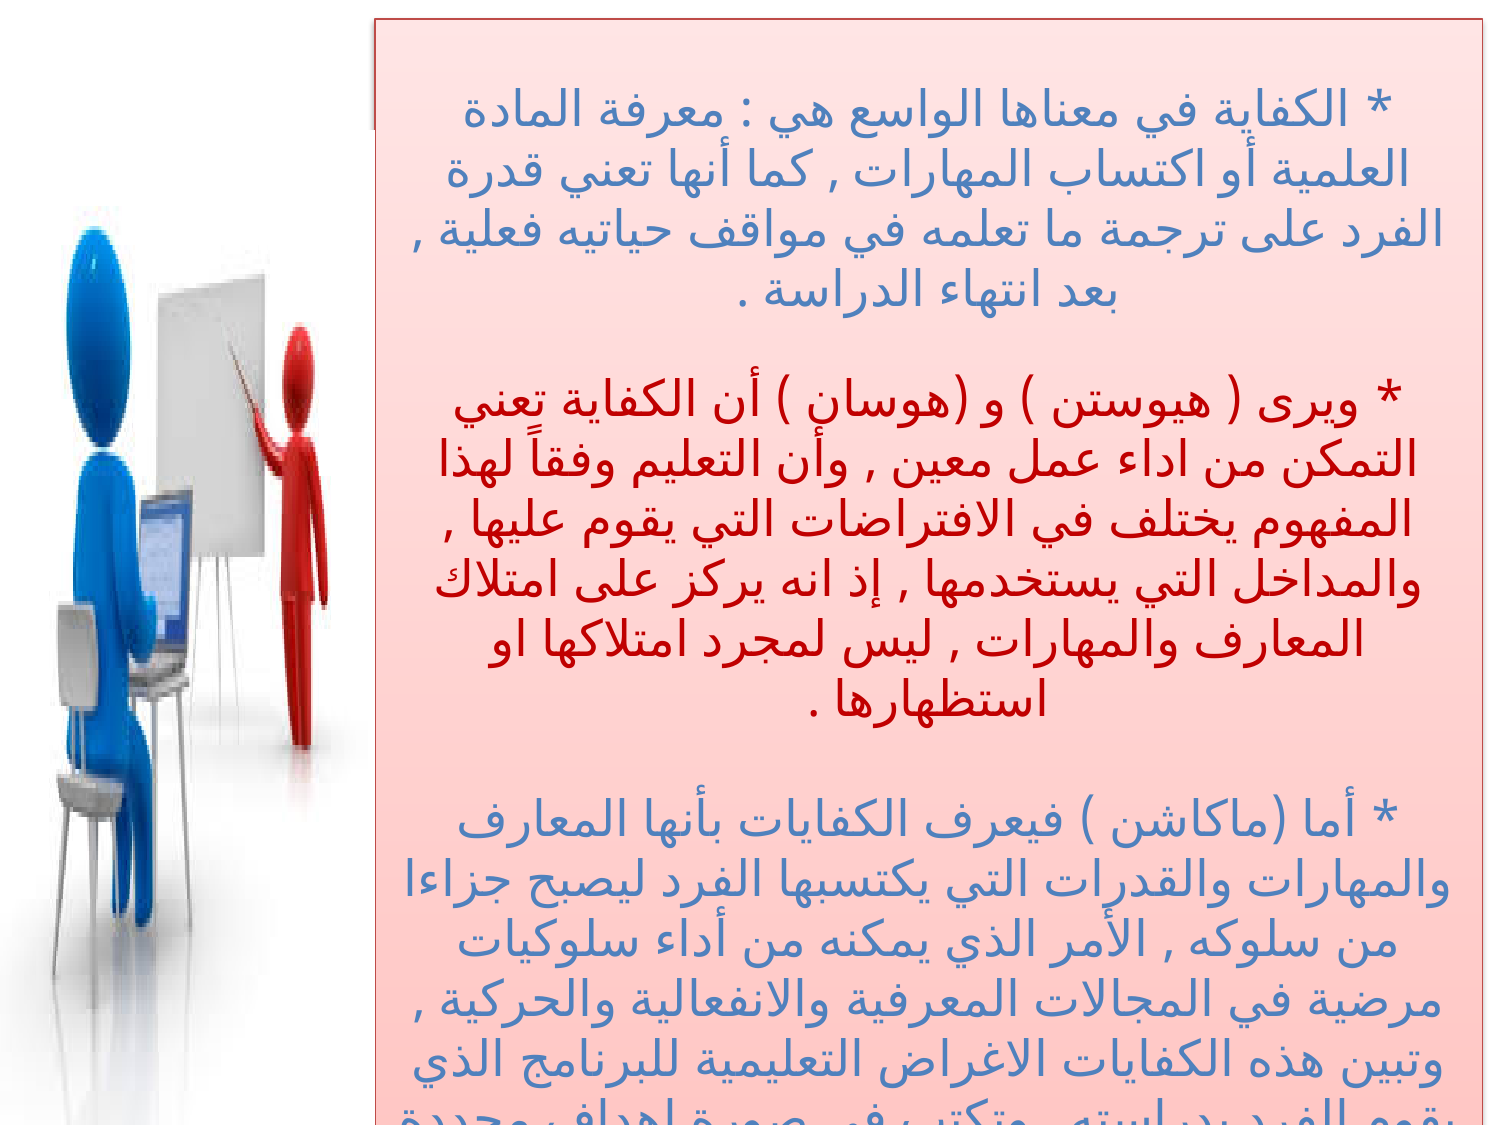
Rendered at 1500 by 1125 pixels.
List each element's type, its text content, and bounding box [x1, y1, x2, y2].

text_box * الكفاية في معناها الواسع هي : معرفة المادة العلمية أو اكتساب المهارات , كما أنها تعني قدرة الفرد على ترجمة ما تعلمه في مواقف حياتيه فعلية , بعد انتهاء الدراسة . * ويرى ( هيوستن ) و (هوسان ) أن الكفاية تعني التمكن من اداء عمل معين , وأن التعليم وفقاً لهذا المفهوم يختلف في الافتراضات التي يقوم عليها , والمداخل التي يستخدمها , إذ انه يركز على امتلاك المعارف والمهارات , ليس لمجرد امتلاكها او استظهارها . * أما (ماكاشن ) فيعرف الكفايات بأنها المعارف والمهارات والقدرات التي يكتسبها الفرد ليصبح جزاءا من سلوكه , الأمر الذي يمكنه من أداء سلوكيات مرضية في المجالات المعرفية والانفعالية والحركية , وتبين هذه الكفايات الاغراض التعليمية للبرنامج الذي يقوم الفرد بدراسته , وتكتب في صورة اهداف محددة يجب تحقيقها. [374, 18, 1483, 1125]
picture [0, 130, 376, 1125]
